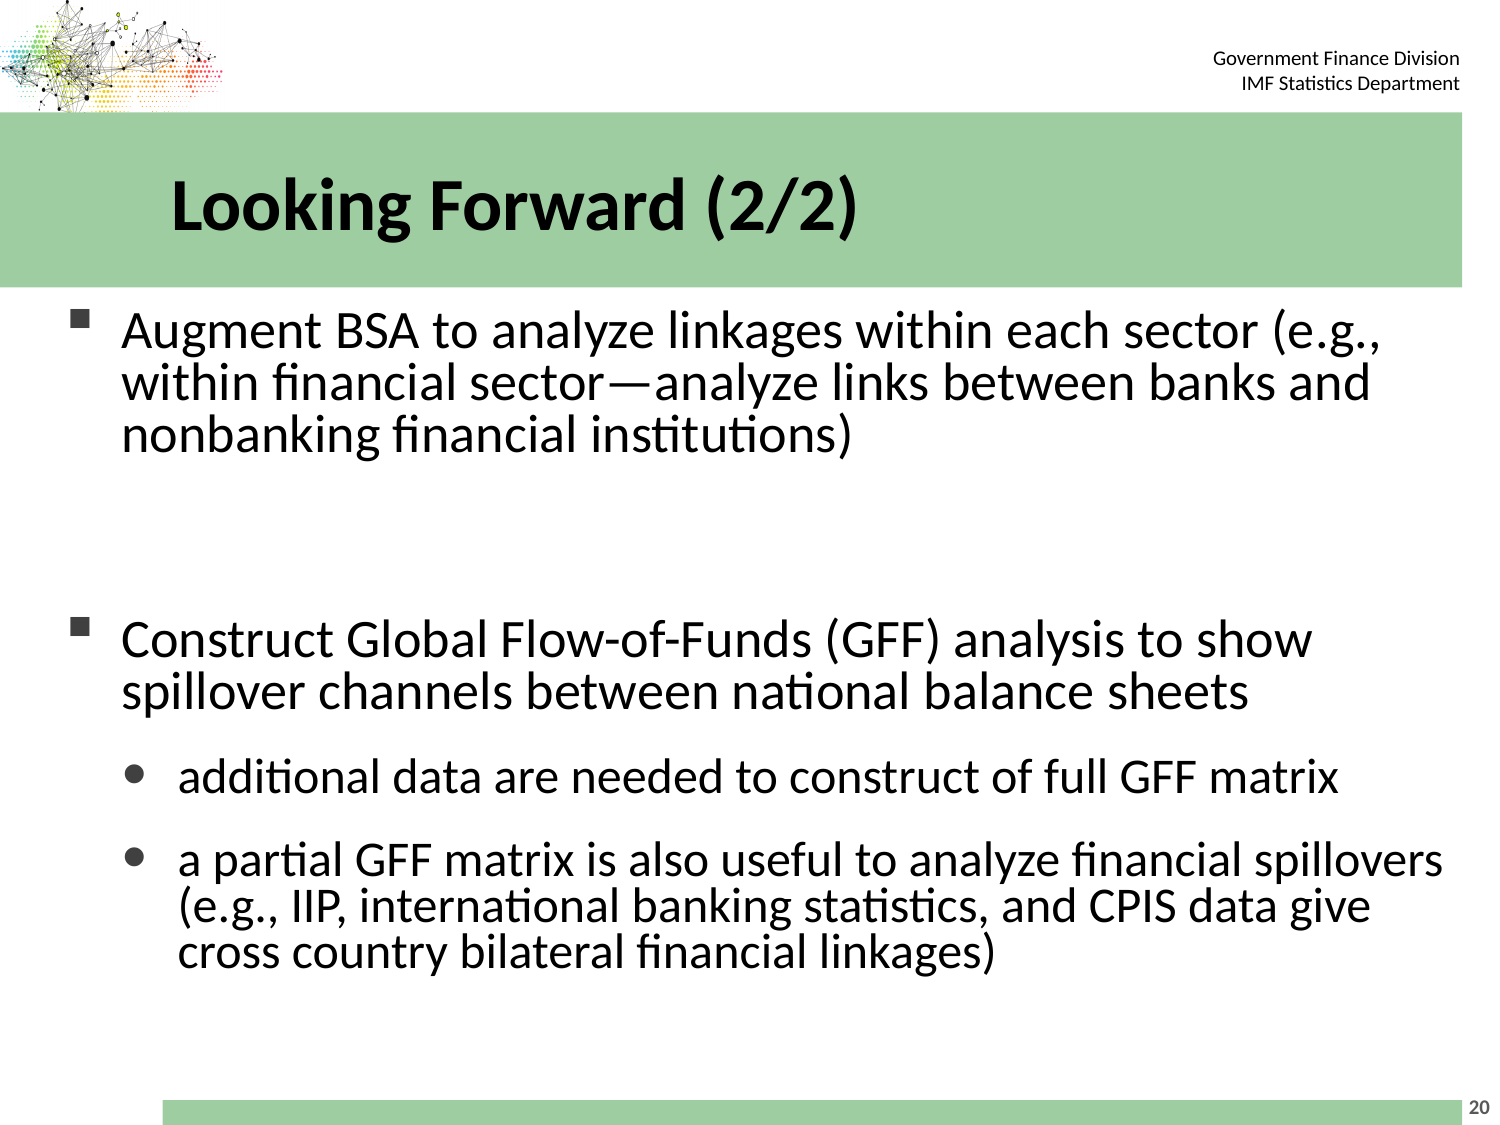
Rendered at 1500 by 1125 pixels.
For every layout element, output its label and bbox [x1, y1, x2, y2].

picture [0, 0, 225, 112]
slide_number [1441, 1074, 1500, 1125]
title [0, 112, 1463, 288]
list [50, 299, 1463, 1088]
